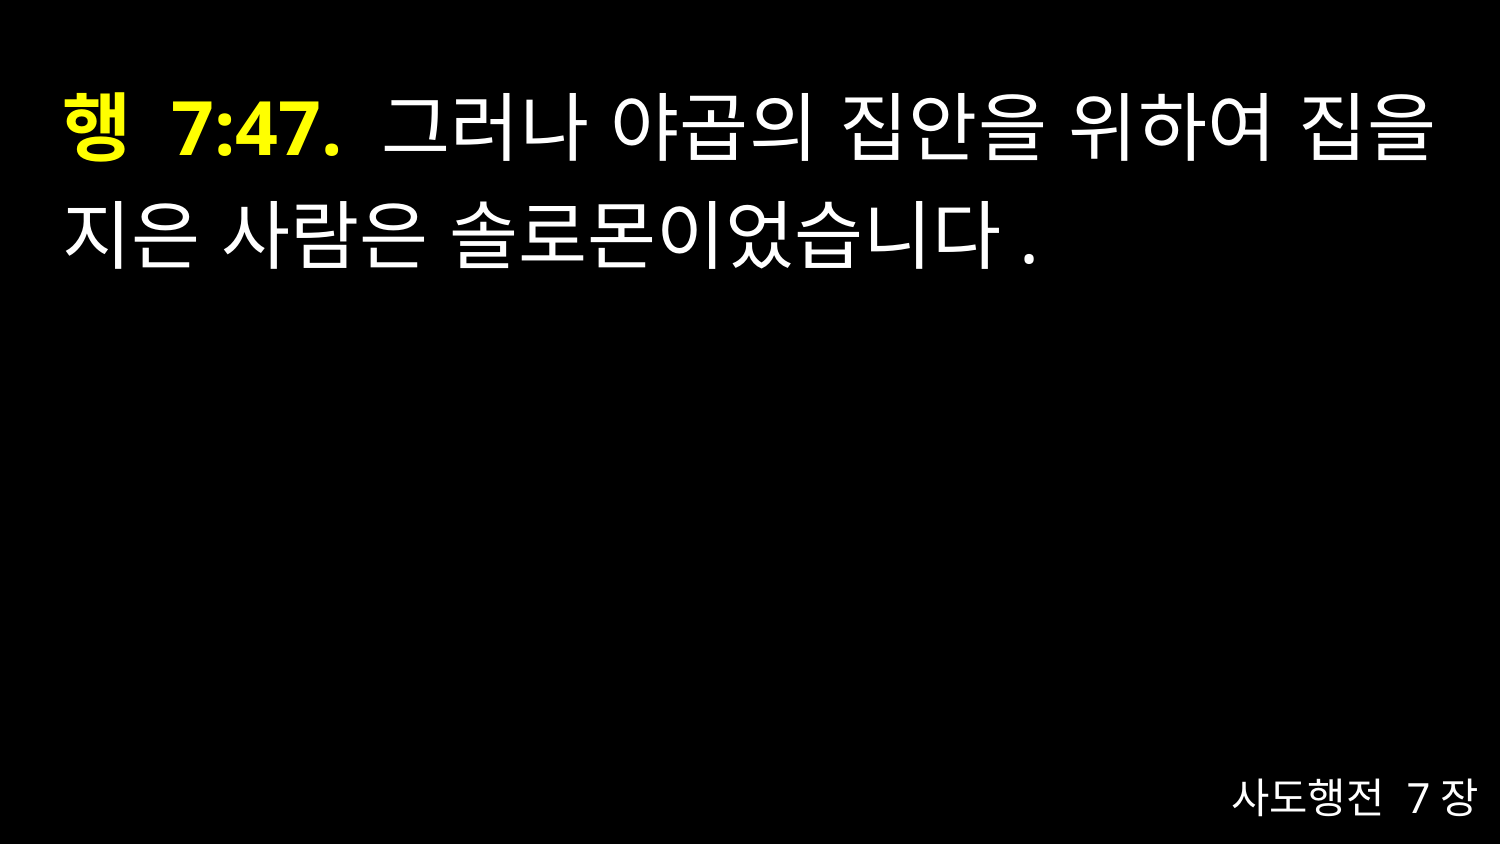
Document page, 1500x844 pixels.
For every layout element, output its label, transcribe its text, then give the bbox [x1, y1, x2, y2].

subtitle 사도행전 7장 [916, 770, 1500, 844]
title 행 7:47. 그러나 야곱의 집안을 위하여 집을 지은 사람은 솔로몬이었습니다. [0, 0, 1500, 844]
